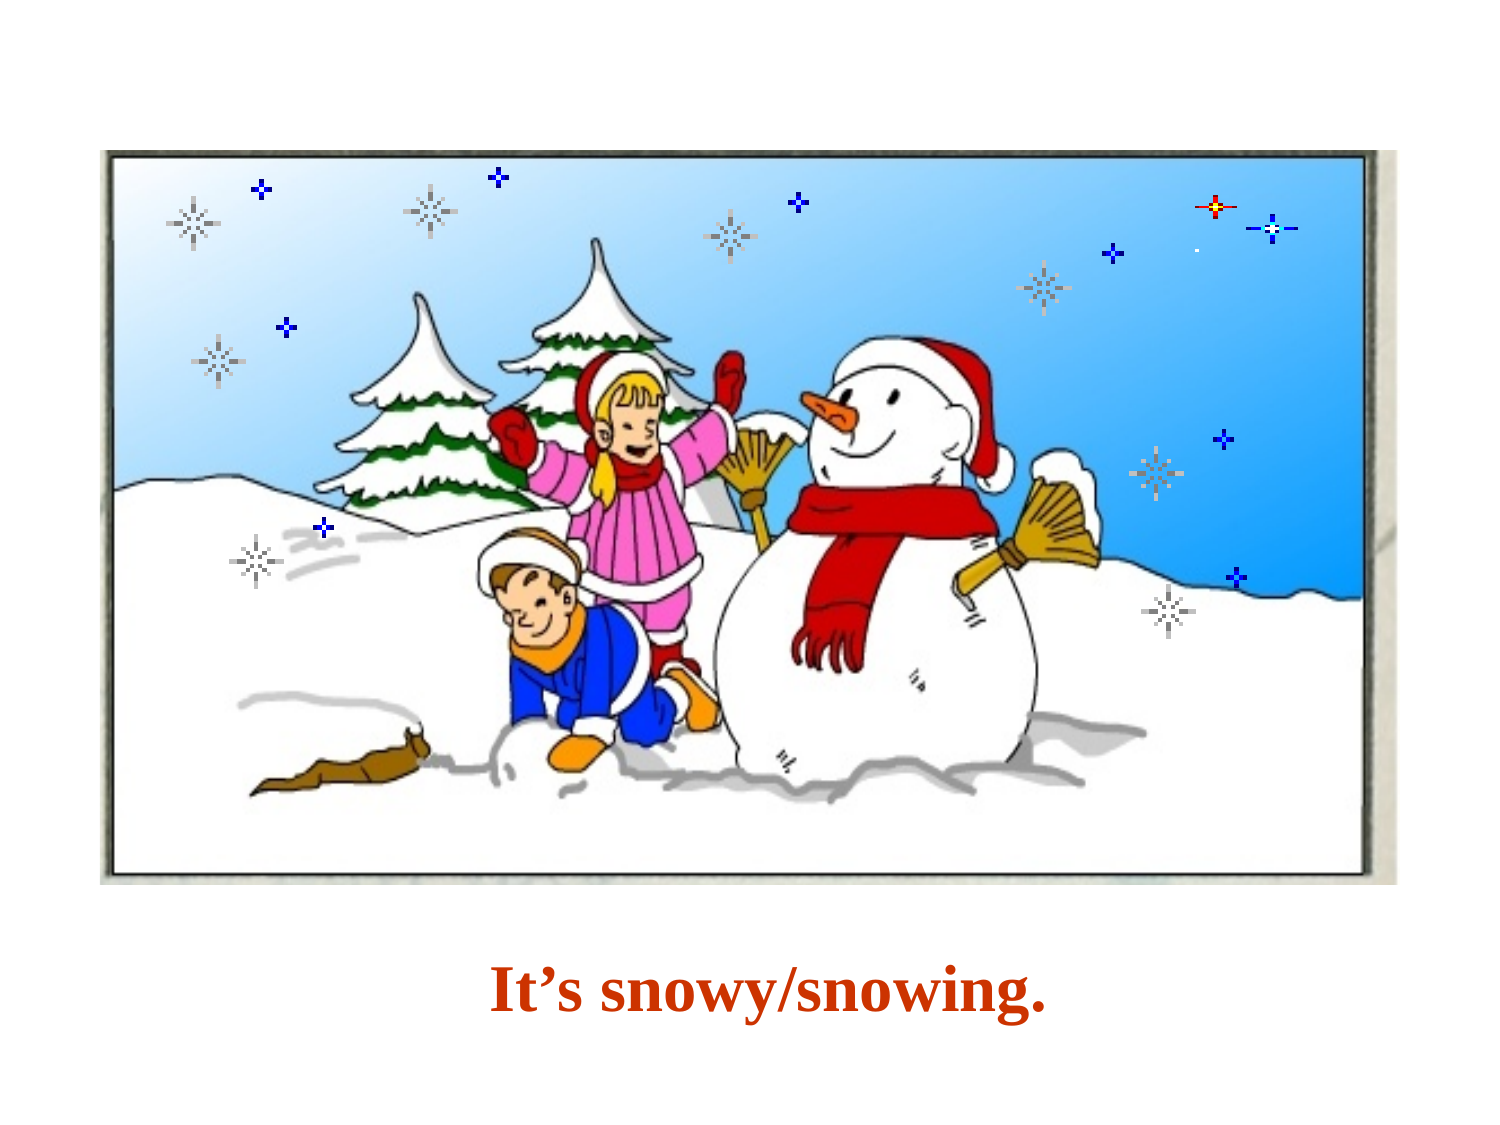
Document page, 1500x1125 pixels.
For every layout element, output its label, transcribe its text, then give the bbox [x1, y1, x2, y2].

text_box It’s snowy/snowing. [437, 937, 1100, 1033]
picture [99, 112, 1401, 886]
